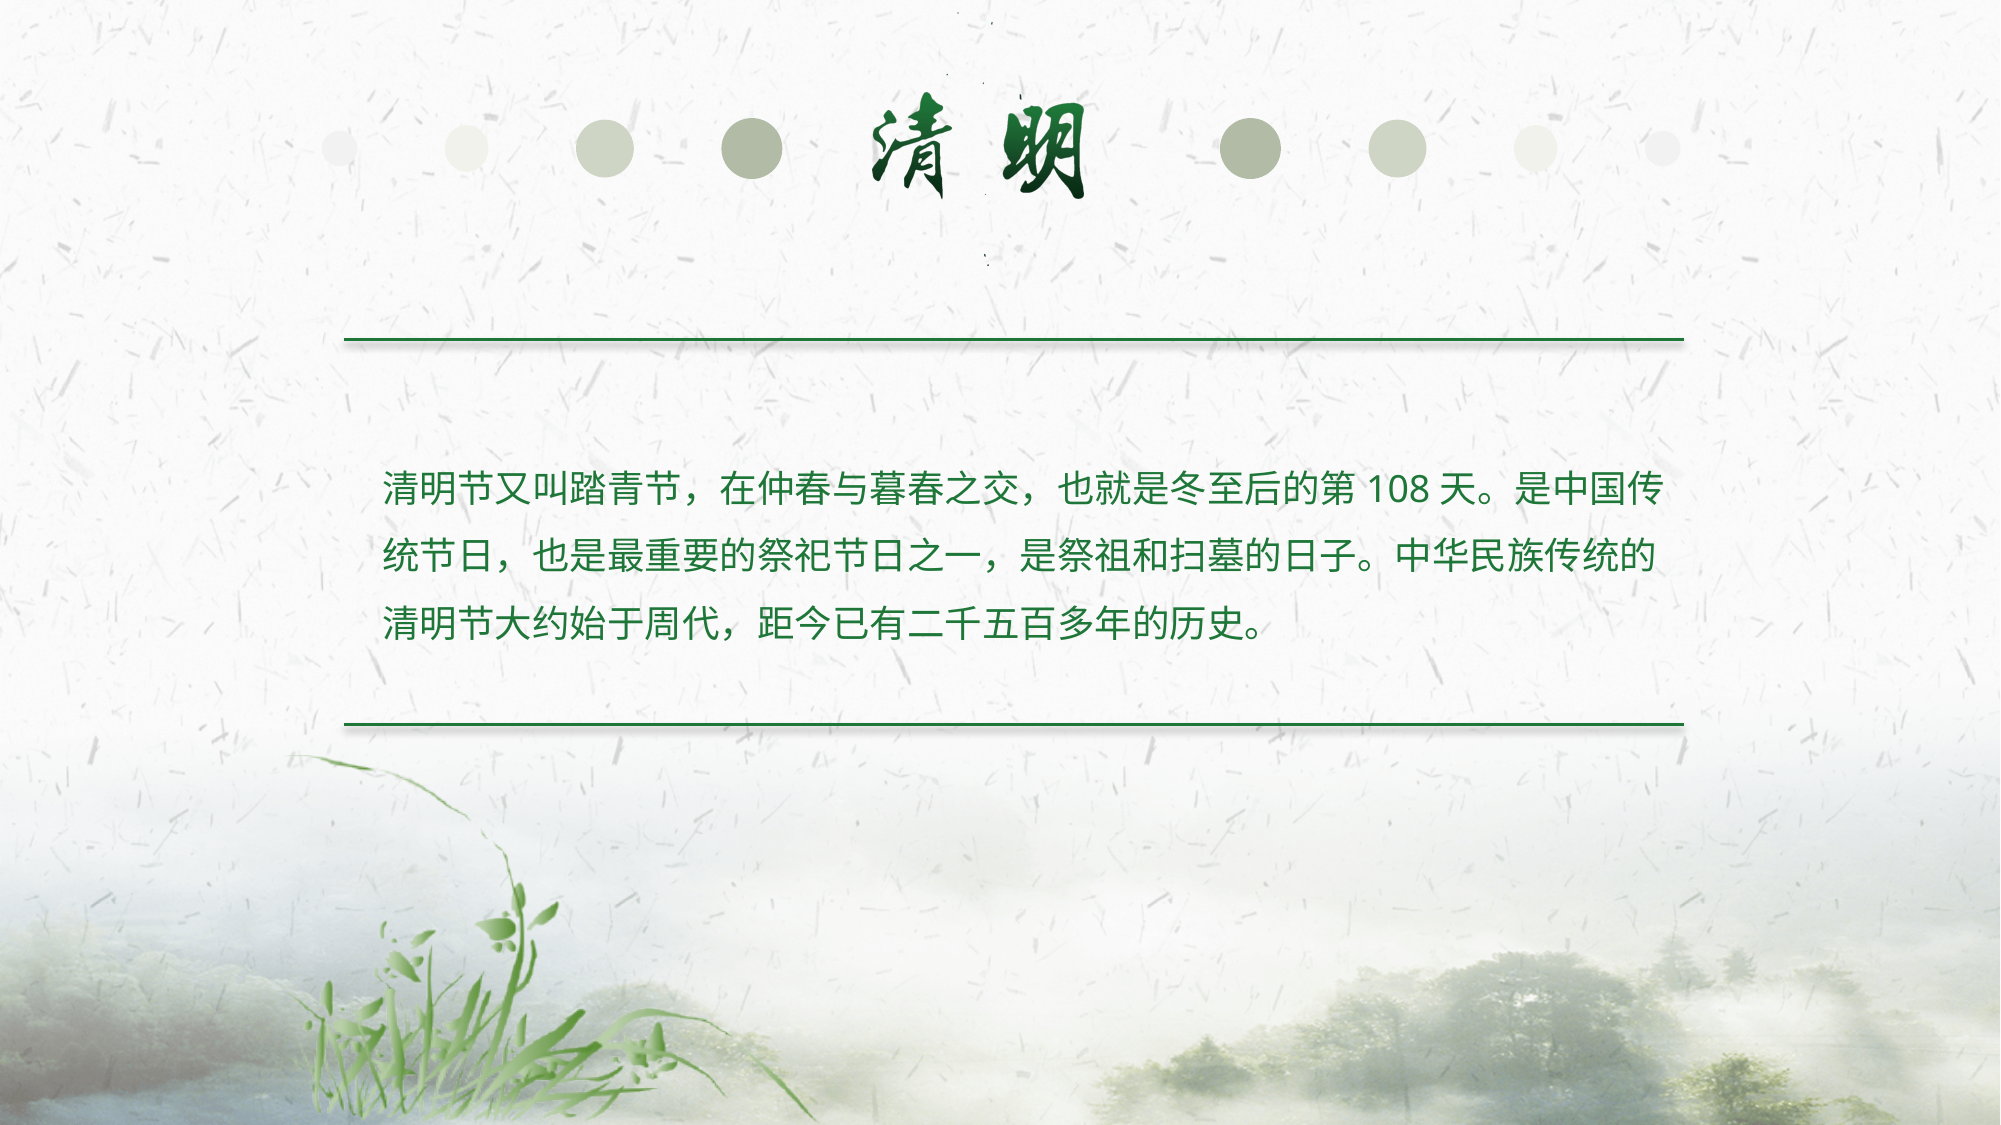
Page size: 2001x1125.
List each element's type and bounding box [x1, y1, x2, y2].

text_box [343, 339, 1696, 725]
picture [0, 0, 2001, 1125]
